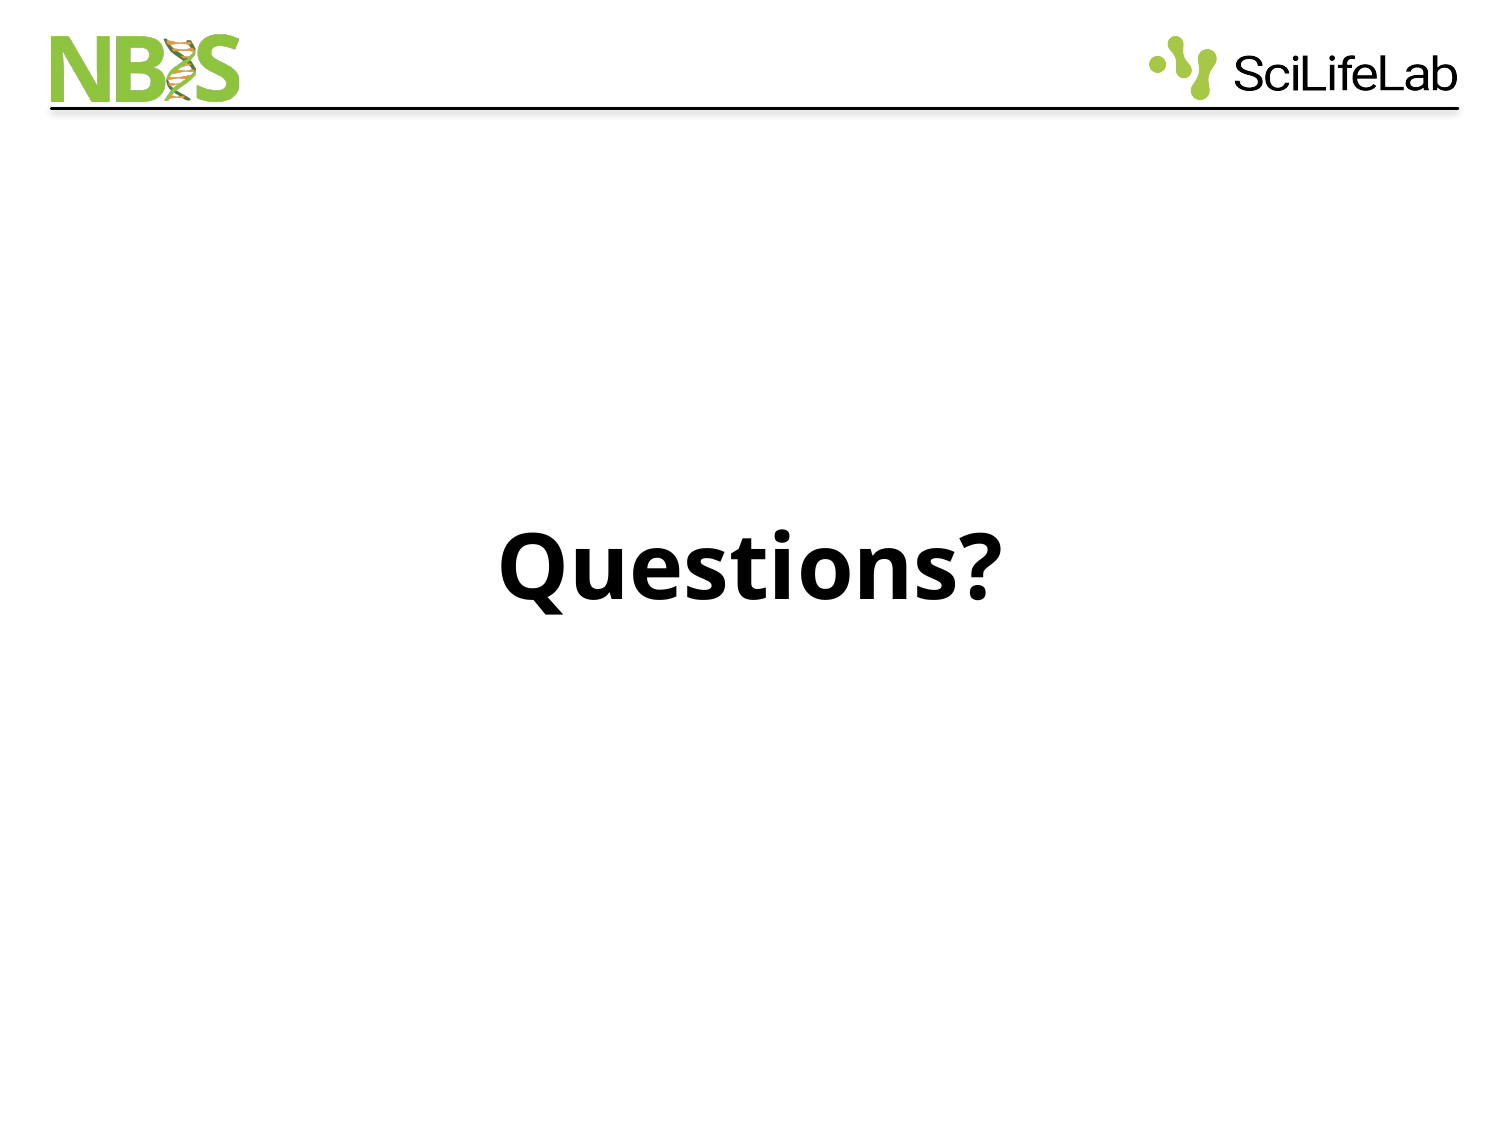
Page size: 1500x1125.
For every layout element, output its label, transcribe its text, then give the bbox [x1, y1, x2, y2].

picture [1147, 34, 1459, 102]
title Questions? [100, 401, 1400, 724]
